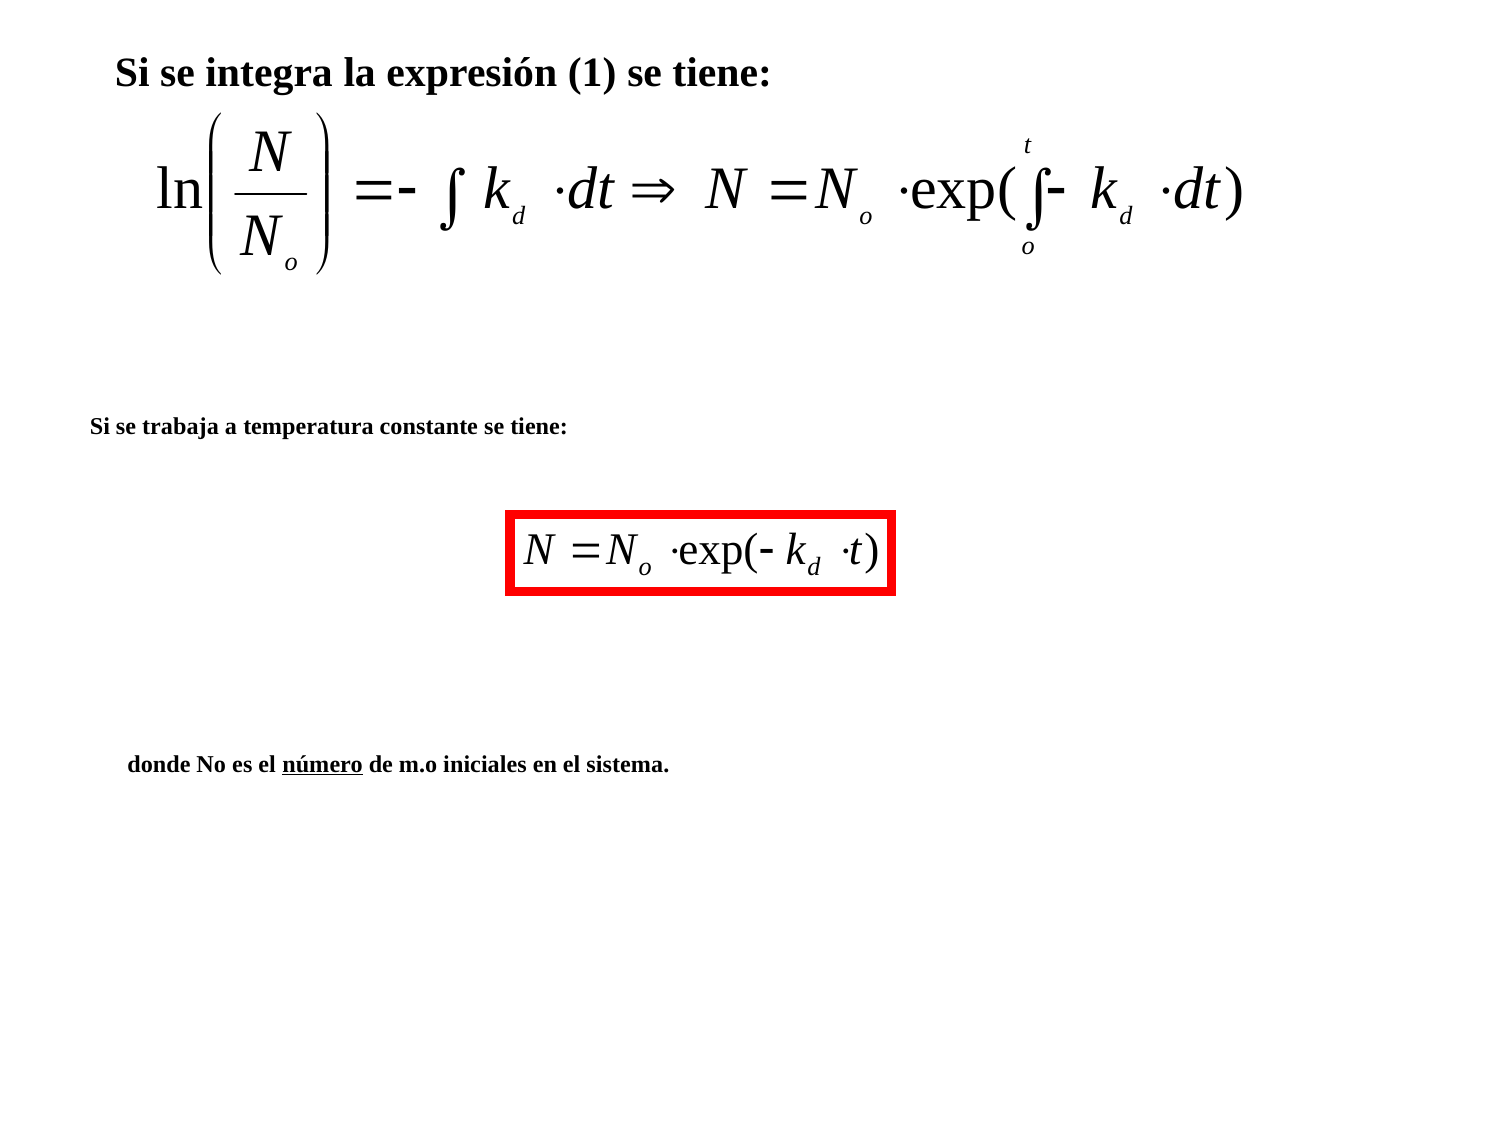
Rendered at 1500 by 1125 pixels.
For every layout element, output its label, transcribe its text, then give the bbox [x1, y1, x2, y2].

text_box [150, 103, 1253, 285]
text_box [74, 374, 1338, 778]
list Si se integra la expresión (1) se tiene: [0, 37, 1388, 513]
